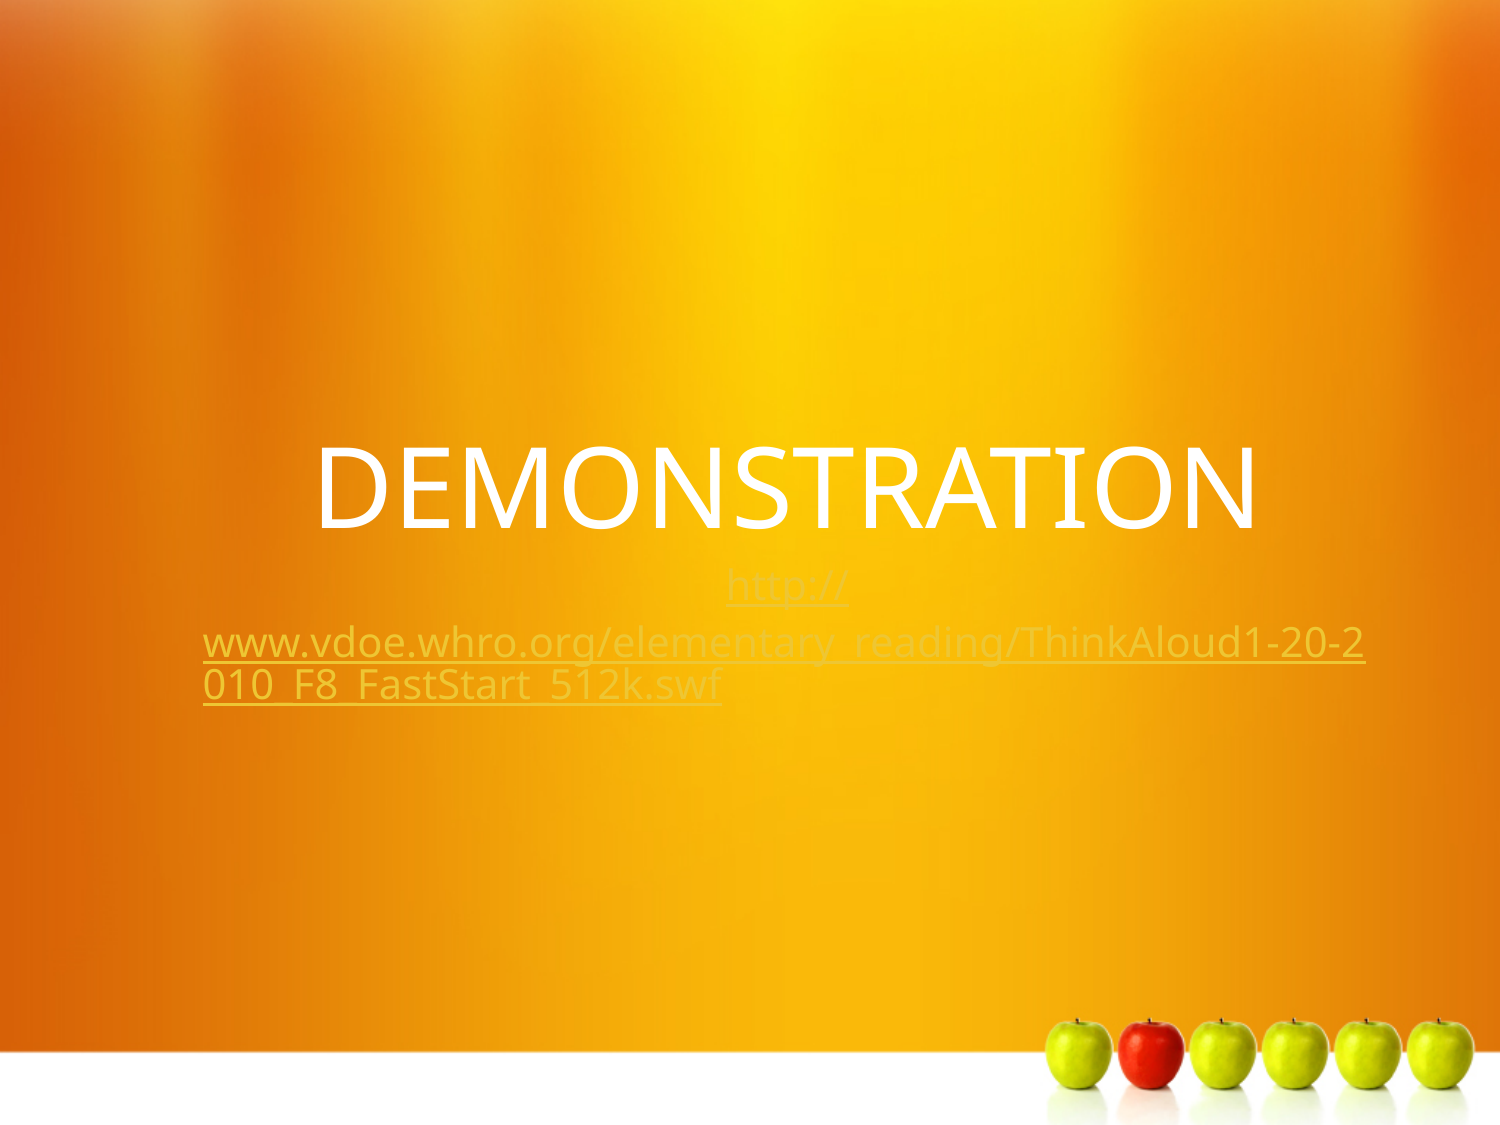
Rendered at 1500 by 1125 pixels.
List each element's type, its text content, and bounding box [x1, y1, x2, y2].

list DEMONSTRATION http://www.vdoe.whro.org/elementary_reading/ThinkAloud1-20-2010_F8_FastStart_512k.swf [187, 212, 1388, 938]
picture [0, 0, 1500, 1125]
